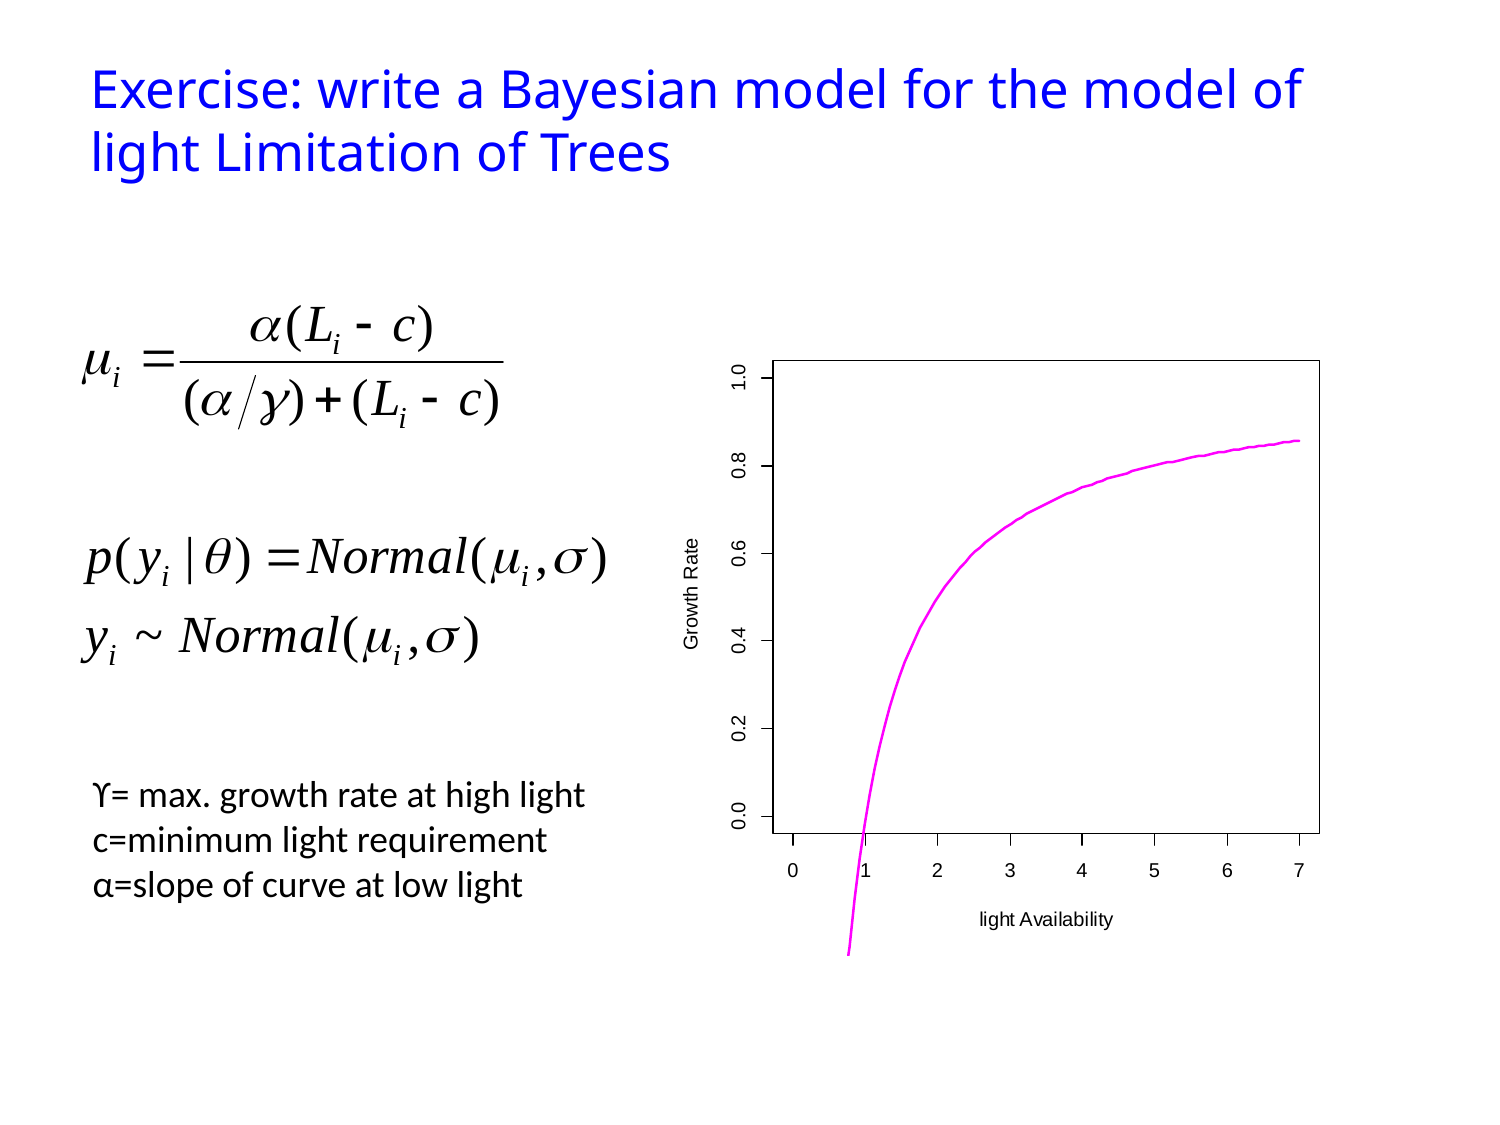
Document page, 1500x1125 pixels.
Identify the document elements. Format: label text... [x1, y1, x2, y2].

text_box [71, 292, 616, 676]
title Exercise: write a Bayesian model for the model of light Limitation of Trees [75, 24, 1425, 213]
text_box ϒ= max. growth rate at high light c=minimum light requirement α=slope of curve at low light [78, 762, 602, 913]
picture [674, 262, 1370, 956]
